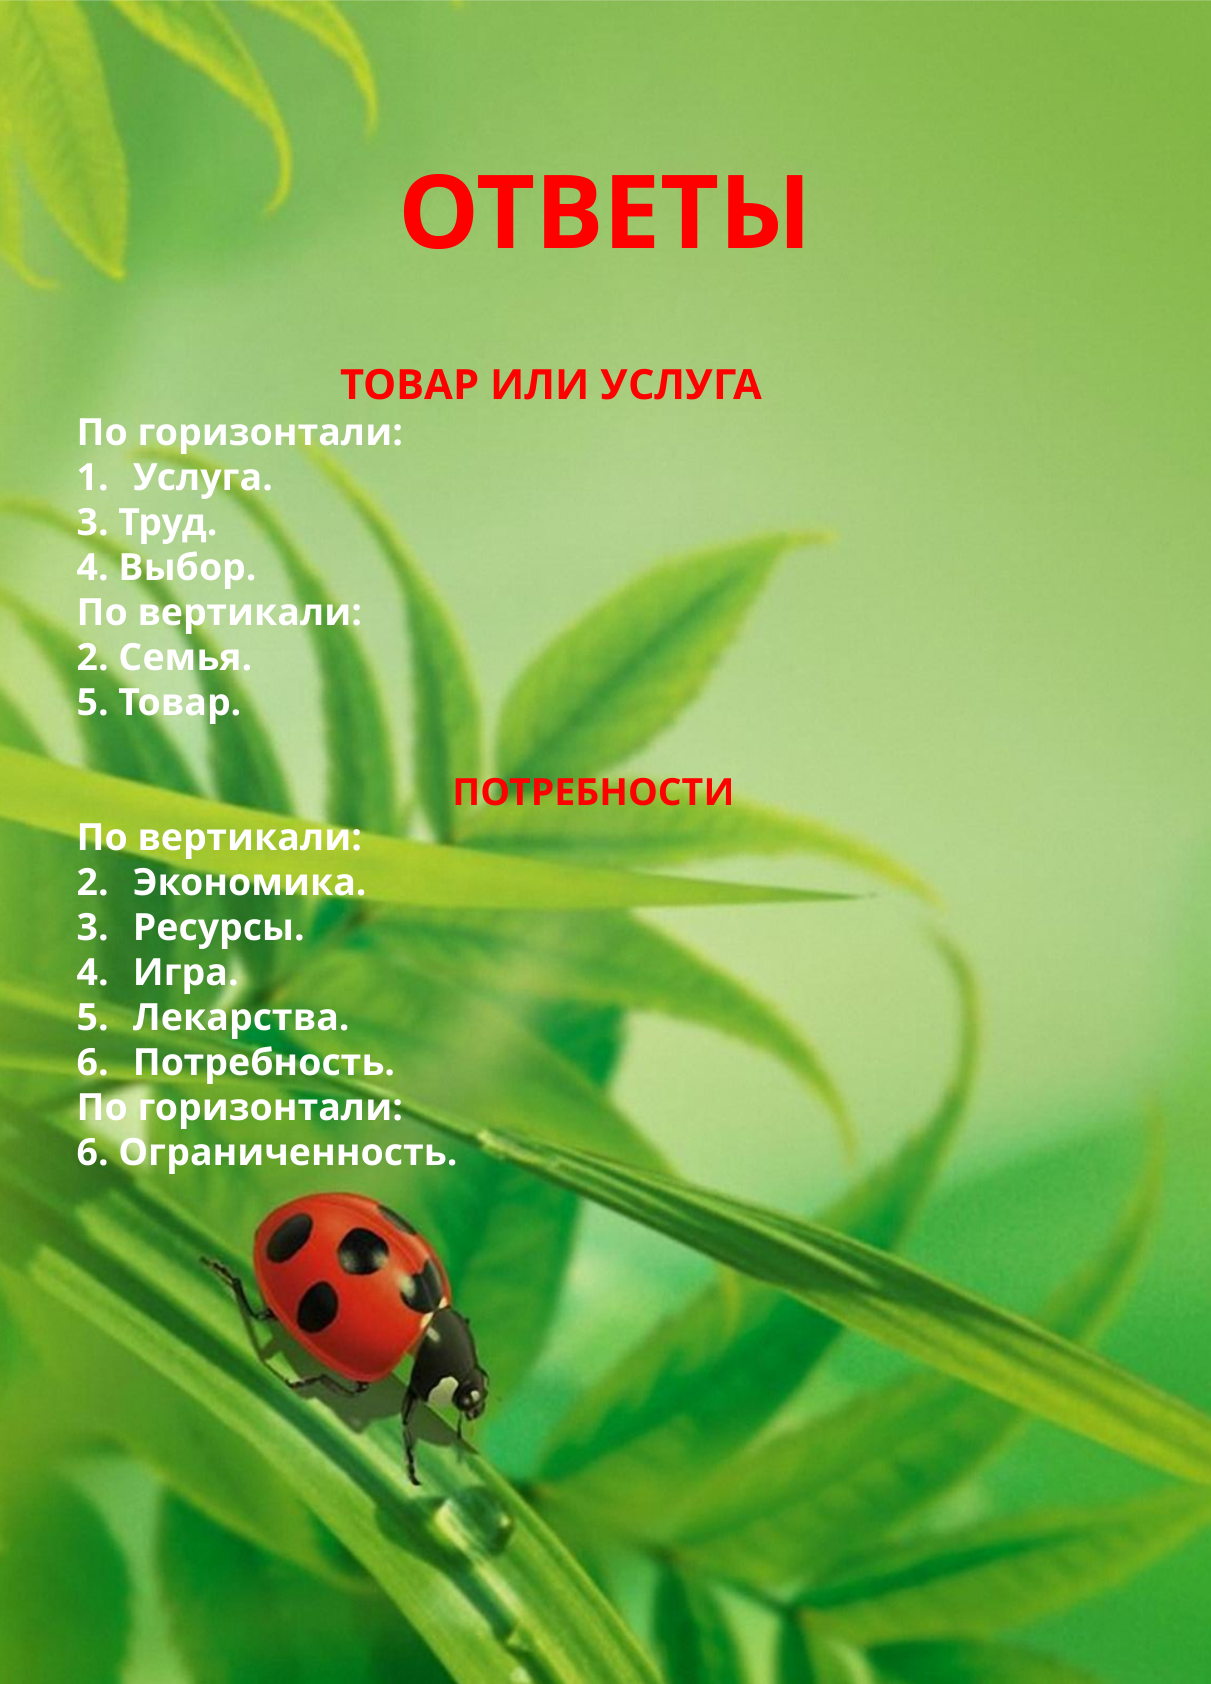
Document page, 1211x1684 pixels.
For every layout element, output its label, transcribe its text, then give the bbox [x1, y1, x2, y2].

title ОТВЕТЫ [60, 67, 1151, 228]
picture [0, 1, 1211, 1684]
